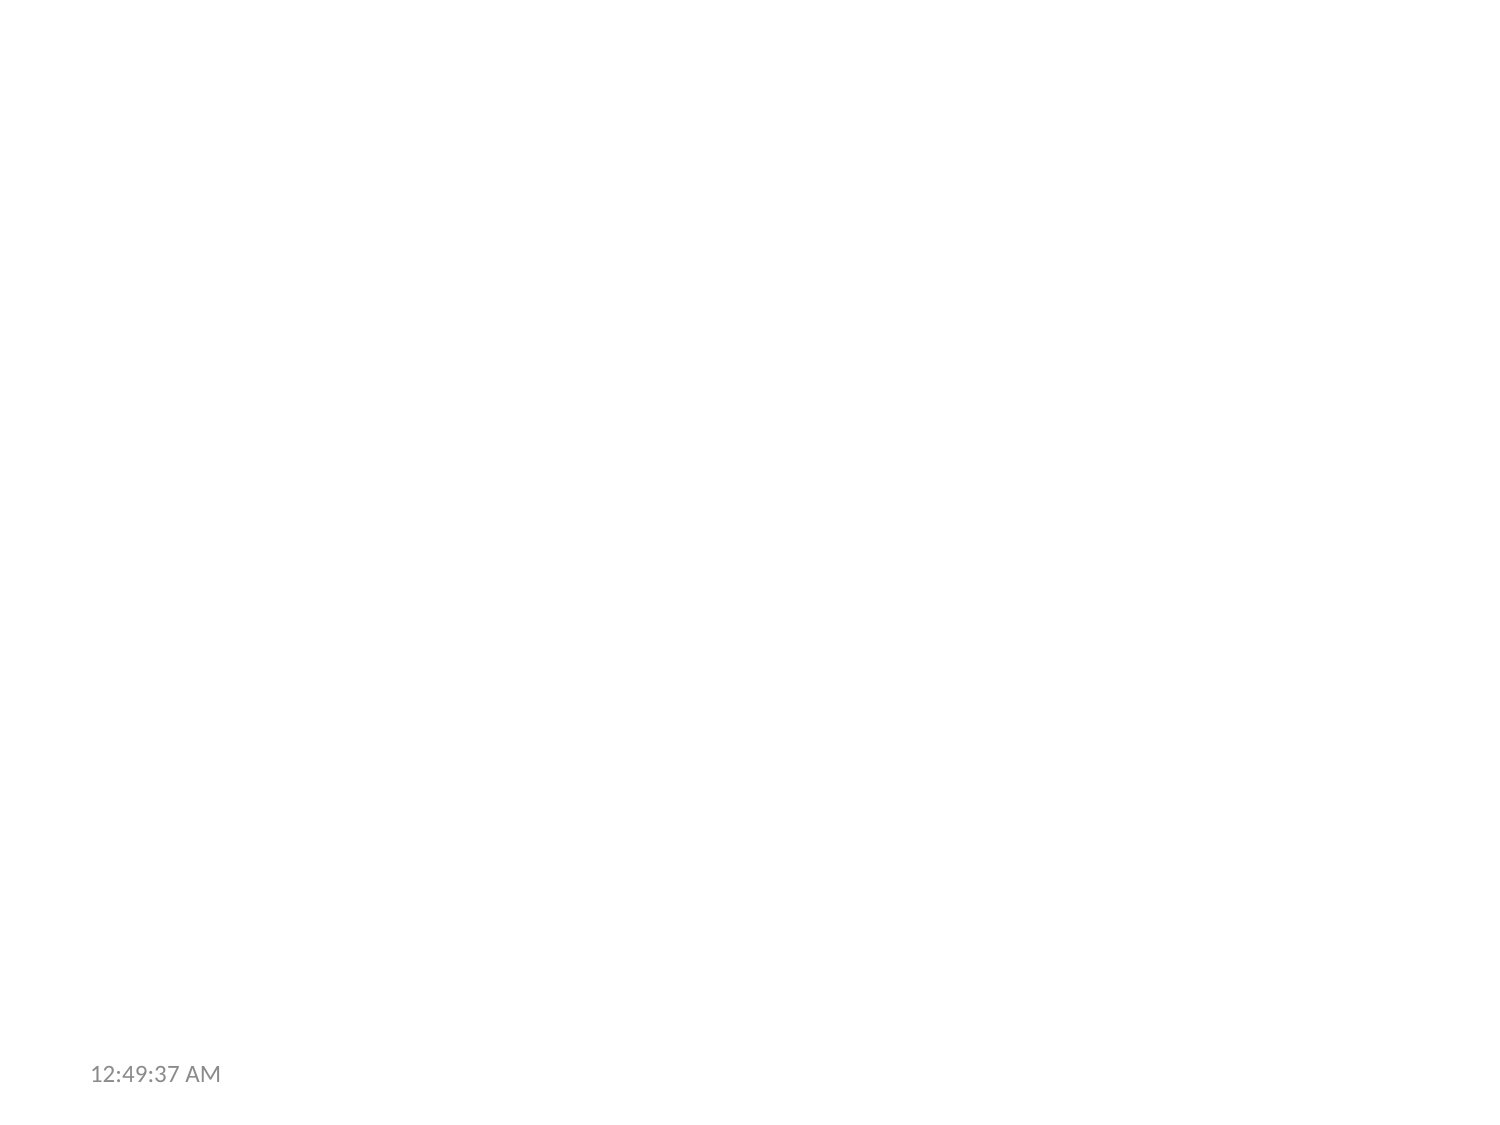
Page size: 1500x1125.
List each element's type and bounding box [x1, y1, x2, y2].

slide_number [75, 1042, 425, 1103]
